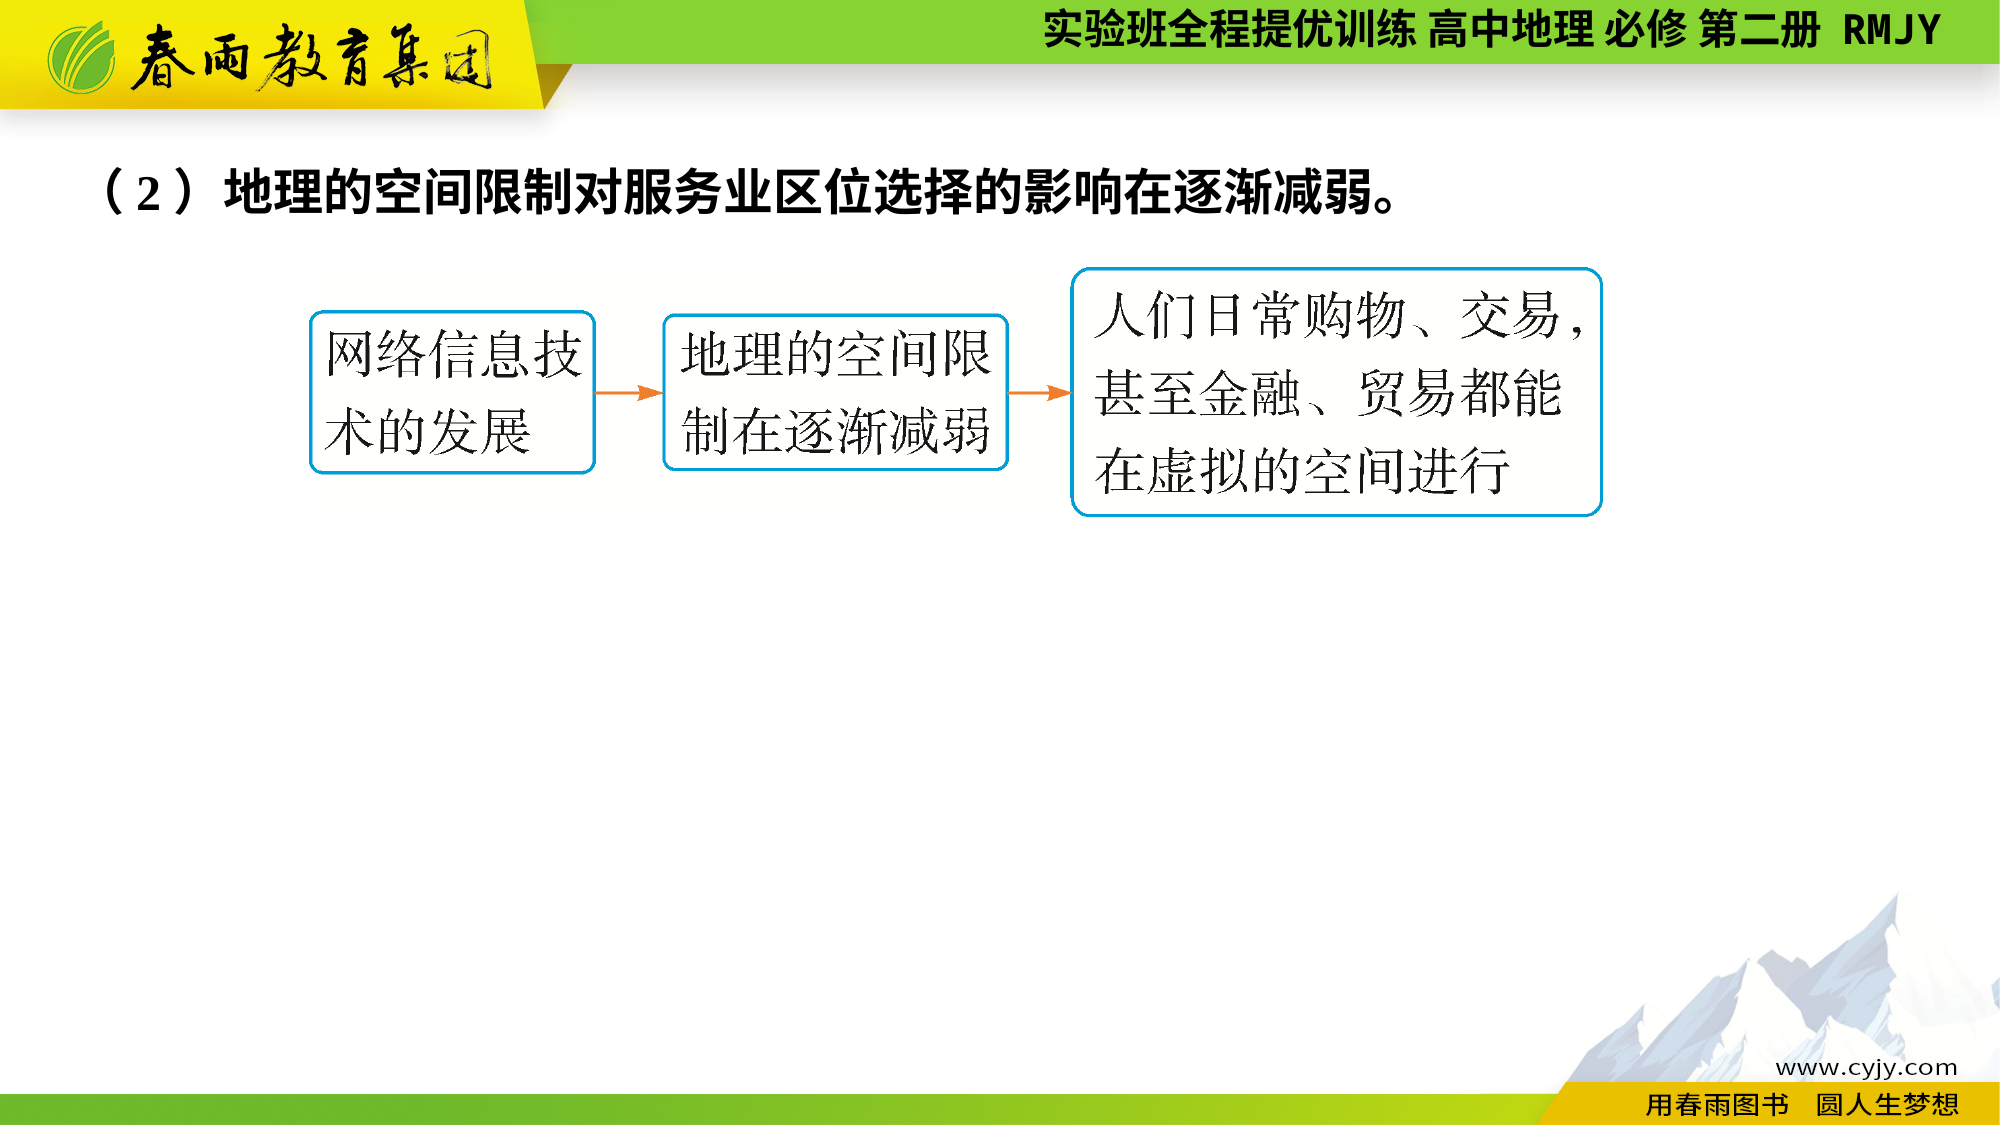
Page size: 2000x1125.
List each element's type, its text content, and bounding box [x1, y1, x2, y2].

picture [0, 0, 2000, 1125]
list （2）地理的空间限制对服务业区位选择的影响在逐渐减弱。 [59, 122, 1944, 217]
